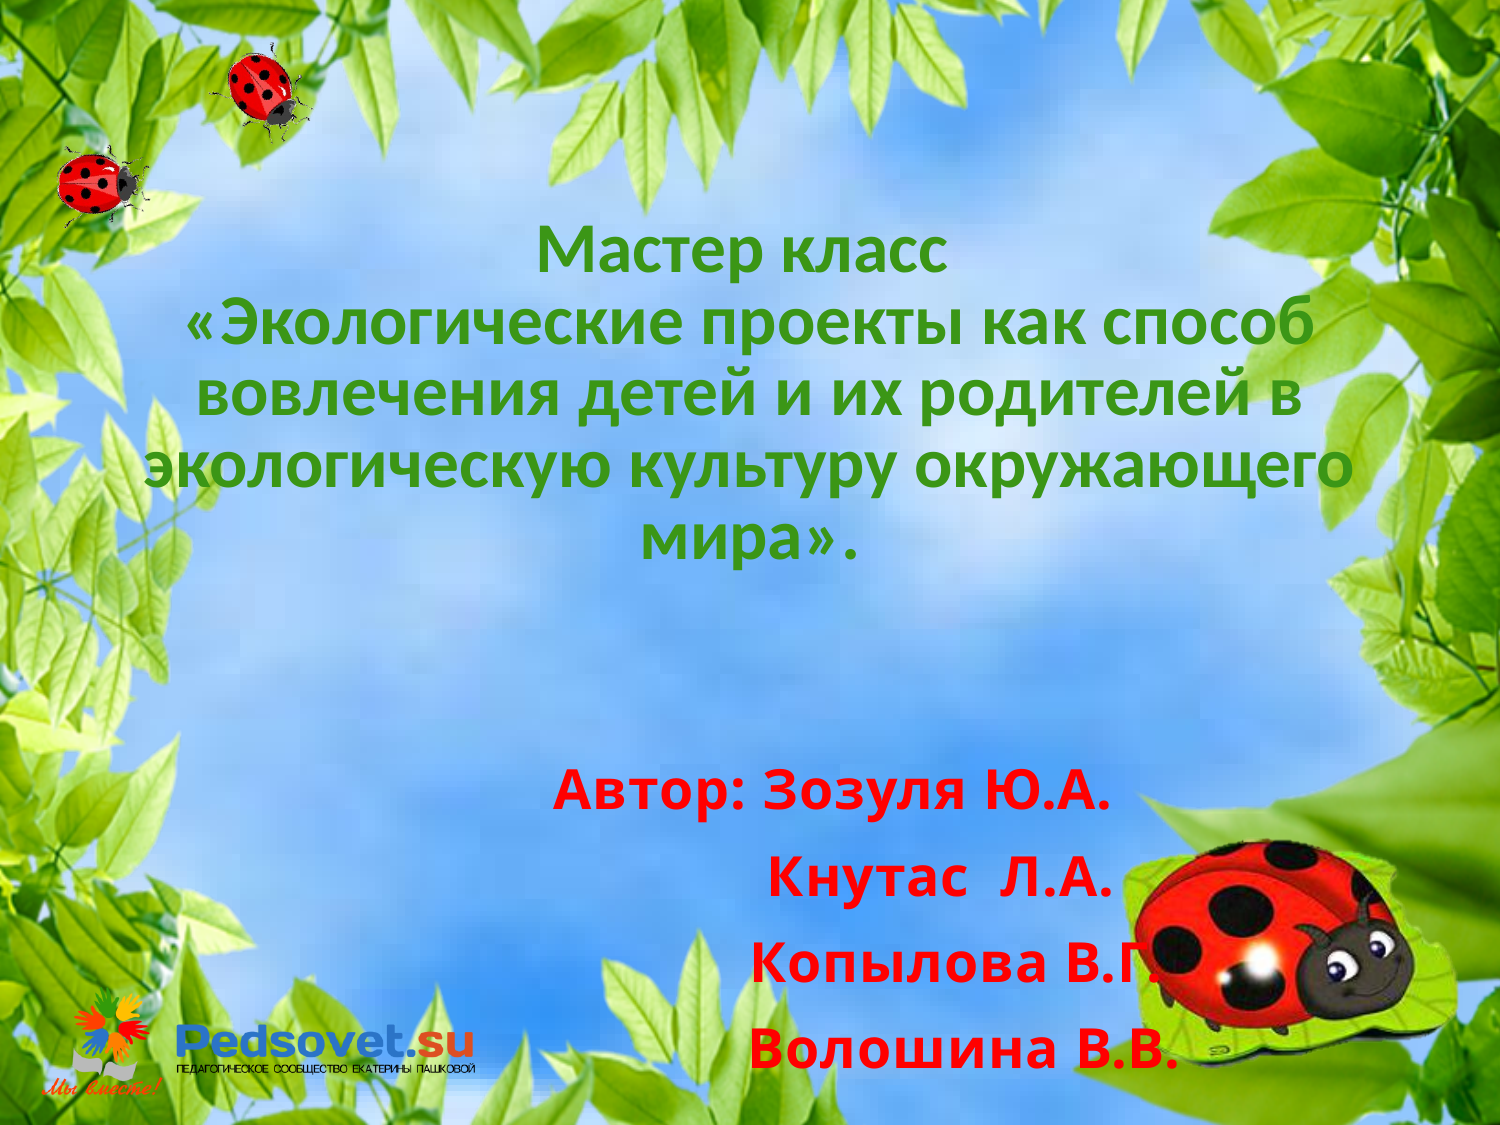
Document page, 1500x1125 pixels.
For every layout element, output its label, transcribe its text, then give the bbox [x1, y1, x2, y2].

picture [0, 0, 1500, 1125]
subtitle Автор: Зозуля Ю.А. Кнутас Л.А. Копылова В.Г. Волошина В.В. [147, 656, 1275, 1094]
title Мастер класс «Экологические проекты как способ вовлечения детей и их родителей в экологическую культуру окружающего мира». [112, 210, 1388, 657]
